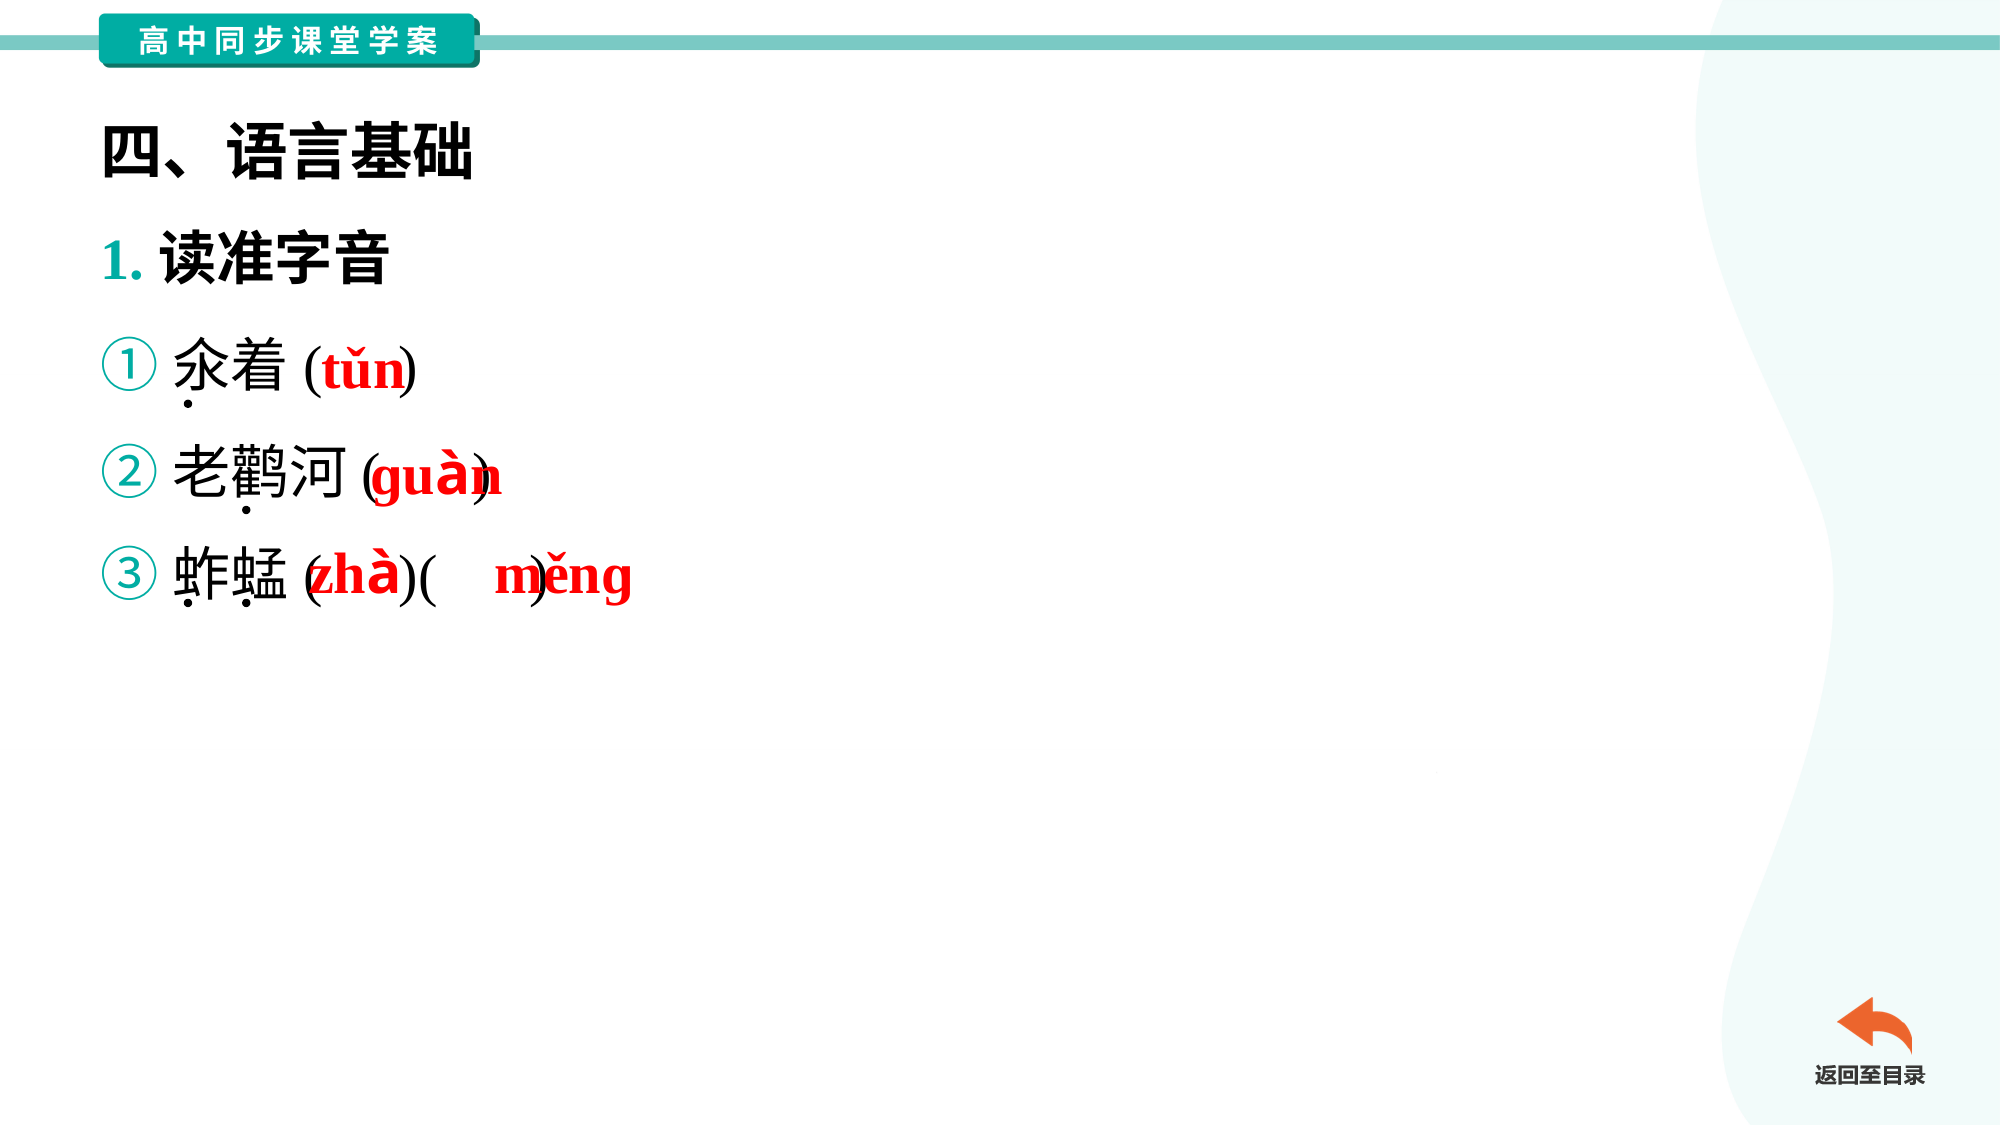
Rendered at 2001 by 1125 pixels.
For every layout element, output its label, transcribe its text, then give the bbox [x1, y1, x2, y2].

text_box [183, 598, 193, 608]
text_box [183, 399, 193, 408]
text_box zhà [281, 502, 428, 593]
picture [0, 0, 2000, 1125]
text_box měnɡ [473, 502, 655, 595]
text_box [242, 505, 251, 515]
text_box tǔn [300, 293, 428, 389]
text_box 四、语言基础 [100, 76, 1899, 187]
text_box ɡuàn [352, 399, 522, 494]
text_box ①氽着( ) ②老鹳河( ) ③蚱蜢( )( ) [100, 292, 1899, 596]
text_box [242, 598, 251, 608]
text_box 1.读准字音 [100, 187, 1899, 281]
